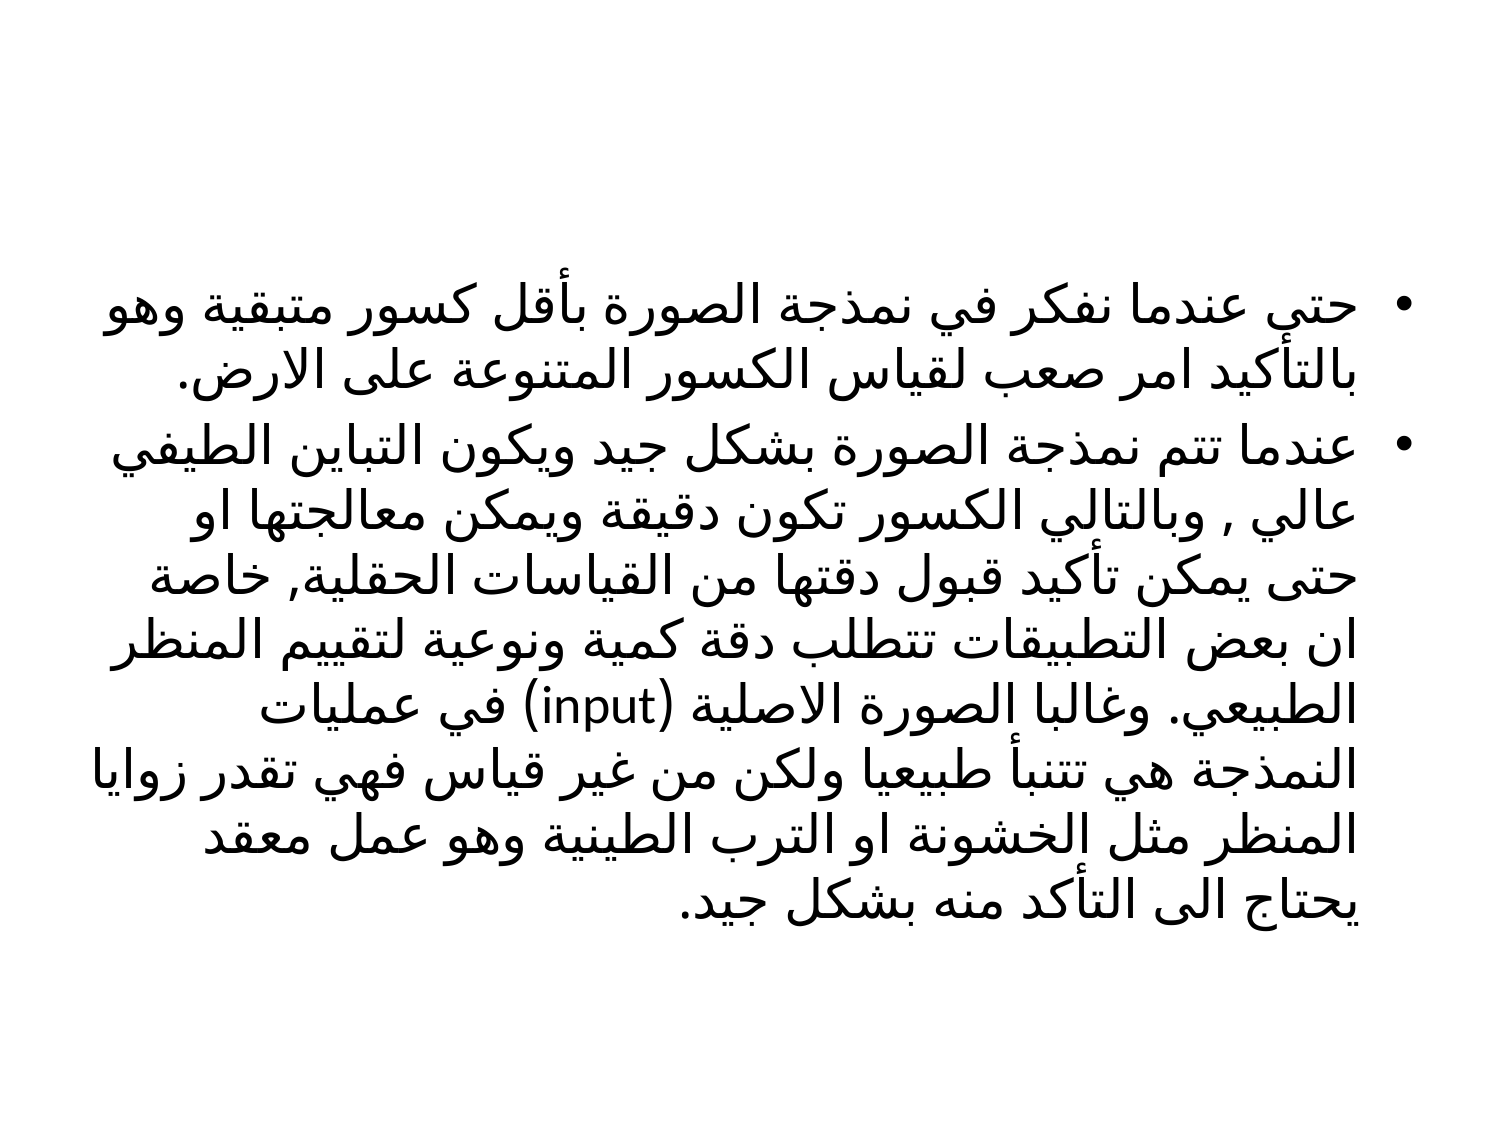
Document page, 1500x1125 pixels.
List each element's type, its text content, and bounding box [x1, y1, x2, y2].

list حتى عندما نفكر في نمذجة الصورة بأقل كسور متبقية وهو بالتأكيد امر صعب لقياس الكسور المتنوعة على الارض. عندما تتم نمذجة الصورة بشكل جيد ويكون التباين الطيفي عالي , وبالتالي الكسور تكون دقيقة ويمكن معالجتها او حتى يمكن تأكيد قبول دقتها من القياسات الحقلية, خاصة ان بعض التطبيقات تتطلب دقة كمية ونوعية لتقييم المنظر الطبيعي. وغالبا الصورة الاصلية (input) في عمليات النمذجة هي تتنبأ طبيعيا ولكن من غير قياس فهي تقدر زوايا المنظر مثل الخشونة او الترب الطينية وهو عمل معقد يحتاج الى التأكد منه بشكل جيد. [75, 262, 1425, 1005]
